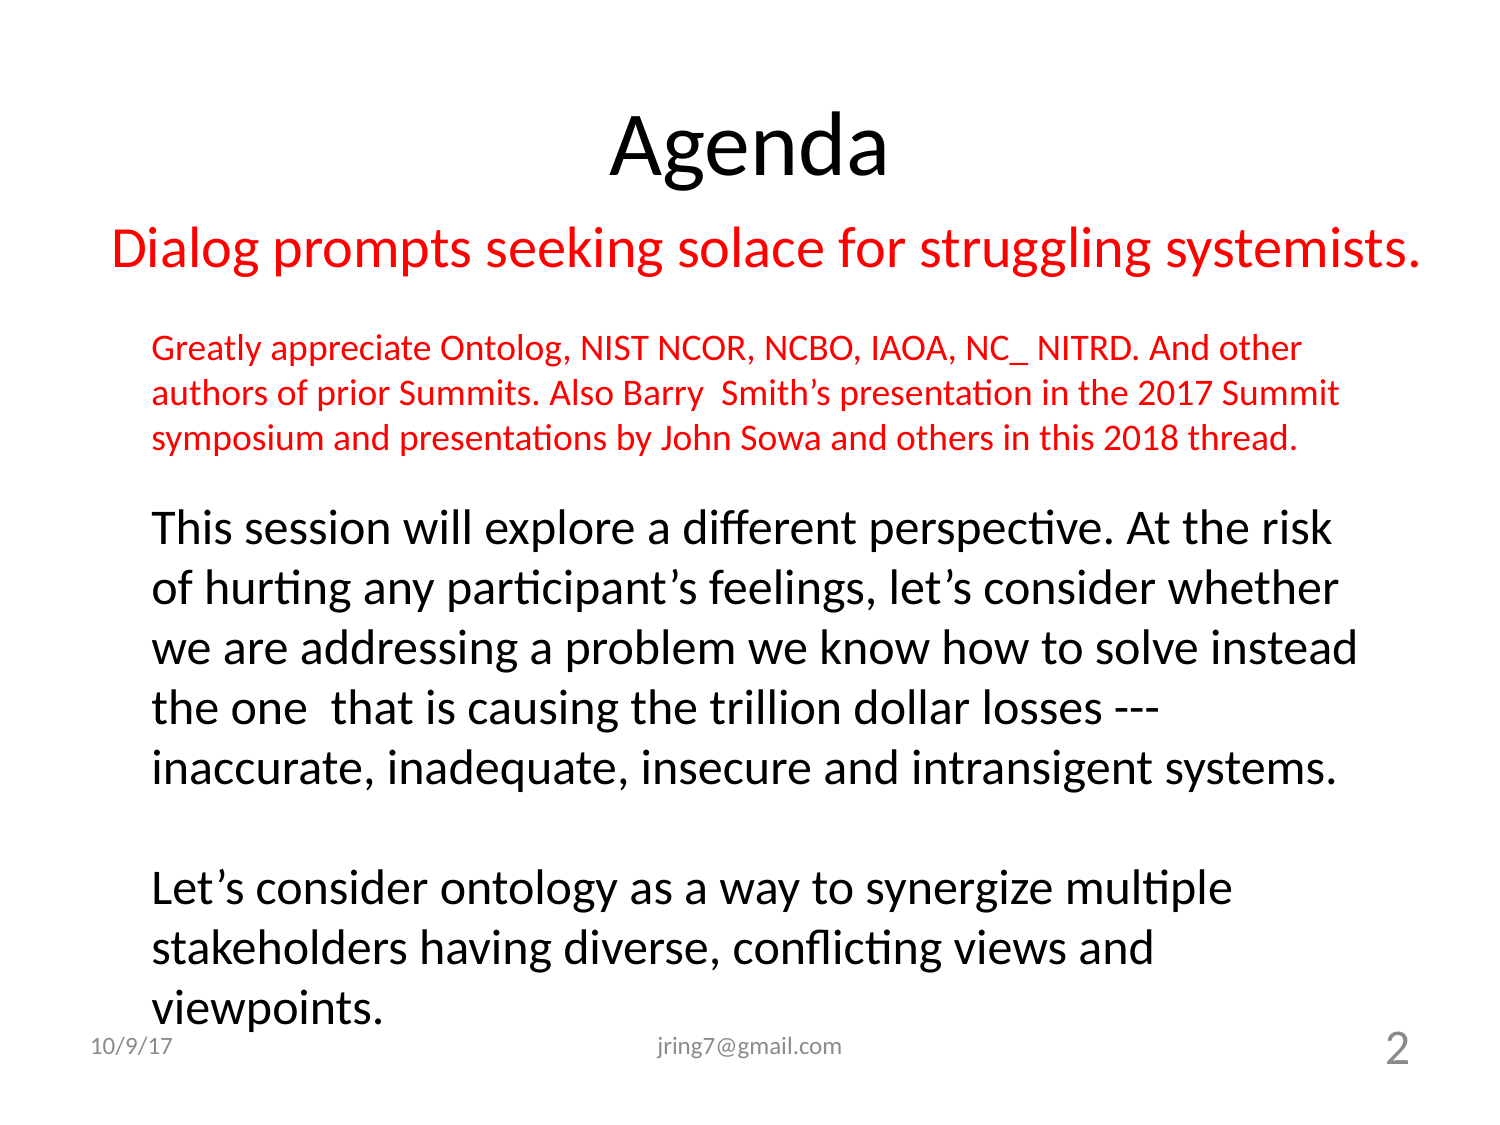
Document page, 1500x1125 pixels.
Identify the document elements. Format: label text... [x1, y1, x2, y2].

text_box Greatly appreciate Ontolog, NIST NCOR, NCBO, IAOA, NC_ NITRD. And other authors of prior Summits. Also Barry Smith’s presentation in the 2017 Summit symposium and presentations by John Sowa and others in this 2018 thread. [136, 315, 1389, 466]
footer jring7@gmail.com [512, 1014, 988, 1075]
title Agenda [75, 45, 1425, 233]
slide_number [75, 1014, 425, 1075]
text_box This session will explore a different perspective. At the risk of hurting any participant’s feelings, let’s consider whether we are addressing a problem we know how to solve instead the one that is causing the trillion dollar losses --- inaccurate, inadequate, insecure and intransigent systems. Let’s consider ontology as a way to synergize multiple stakeholders having diverse, conflicting views and viewpoints. [136, 487, 1389, 1042]
text_box Dialog prompts seeking solace for struggling systemists. [96, 201, 1438, 287]
slide_number 2 [1074, 1014, 1425, 1075]
